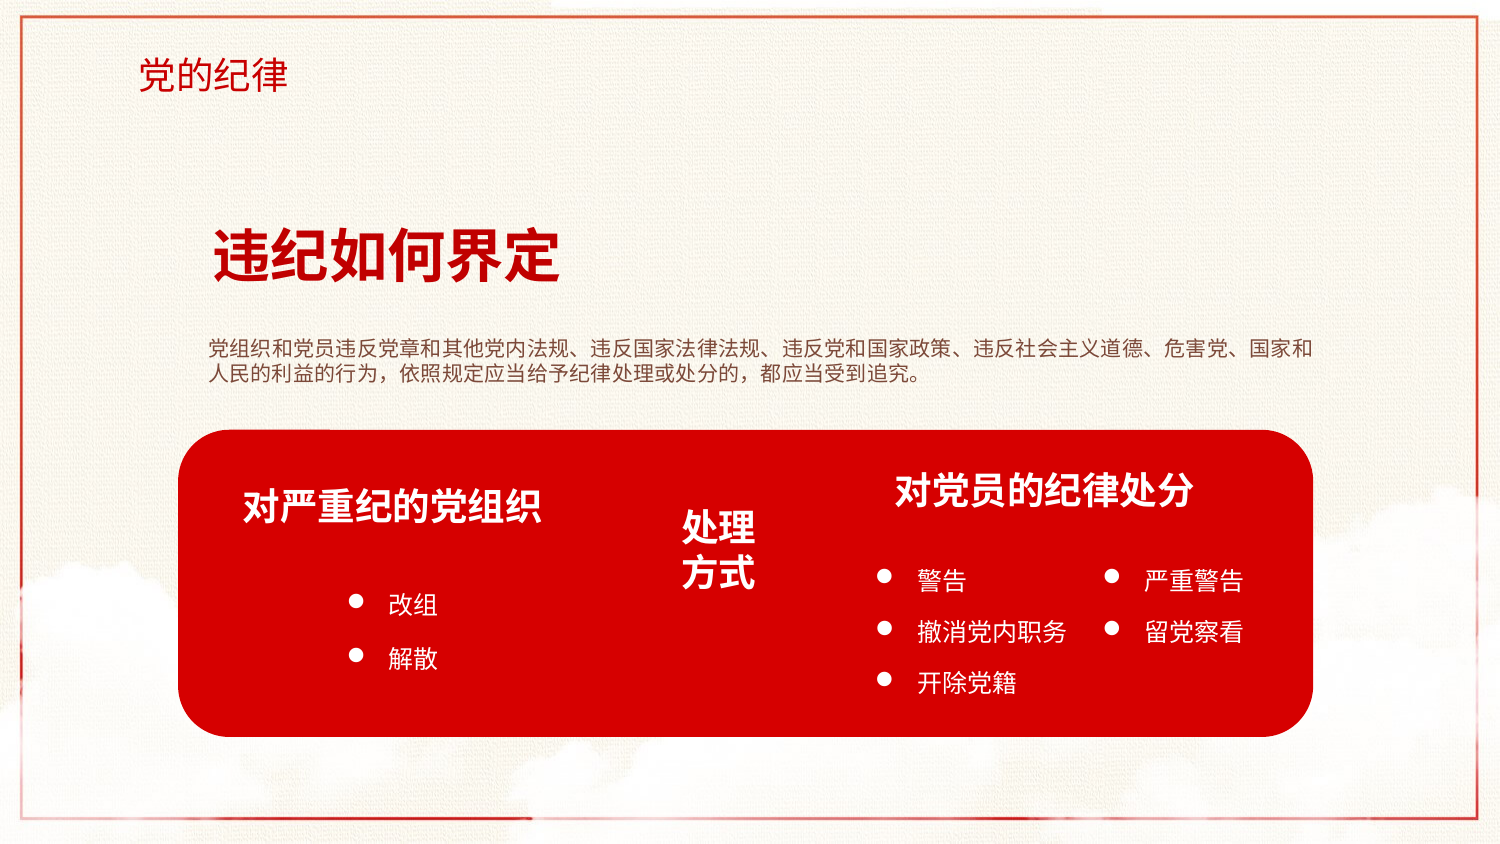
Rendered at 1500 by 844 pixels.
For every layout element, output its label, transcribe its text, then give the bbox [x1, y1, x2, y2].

text_box 党的纪律 [123, 39, 1474, 109]
text_box 党组织和党员违反党章和其他党内法规、违反国家法律法规、违反党和国家政策、违反社会主义道德、危害党、国家和人民的利益的行为，依照规定应当给予纪律处理或处分的，都应当受到追究。 [193, 327, 1329, 393]
text_box 开除党籍 [860, 660, 1080, 705]
text_box 对严重纪的党组织 [164, 457, 622, 553]
text_box 对党员的纪律处分 [816, 441, 1274, 537]
text_box 违纪如何界定 [191, 207, 933, 303]
picture [0, 0, 1500, 844]
text_box 解散 [294, 636, 491, 682]
text_box 撤消党内职务 [860, 608, 1087, 654]
text_box 处理 方式 [666, 496, 772, 602]
text_box 留党察看 [1087, 608, 1308, 654]
text_box 严重警告 [1087, 557, 1308, 603]
text_box 警告 [860, 557, 1080, 603]
text_box [175, 427, 1316, 740]
text_box 改组 [294, 582, 491, 627]
